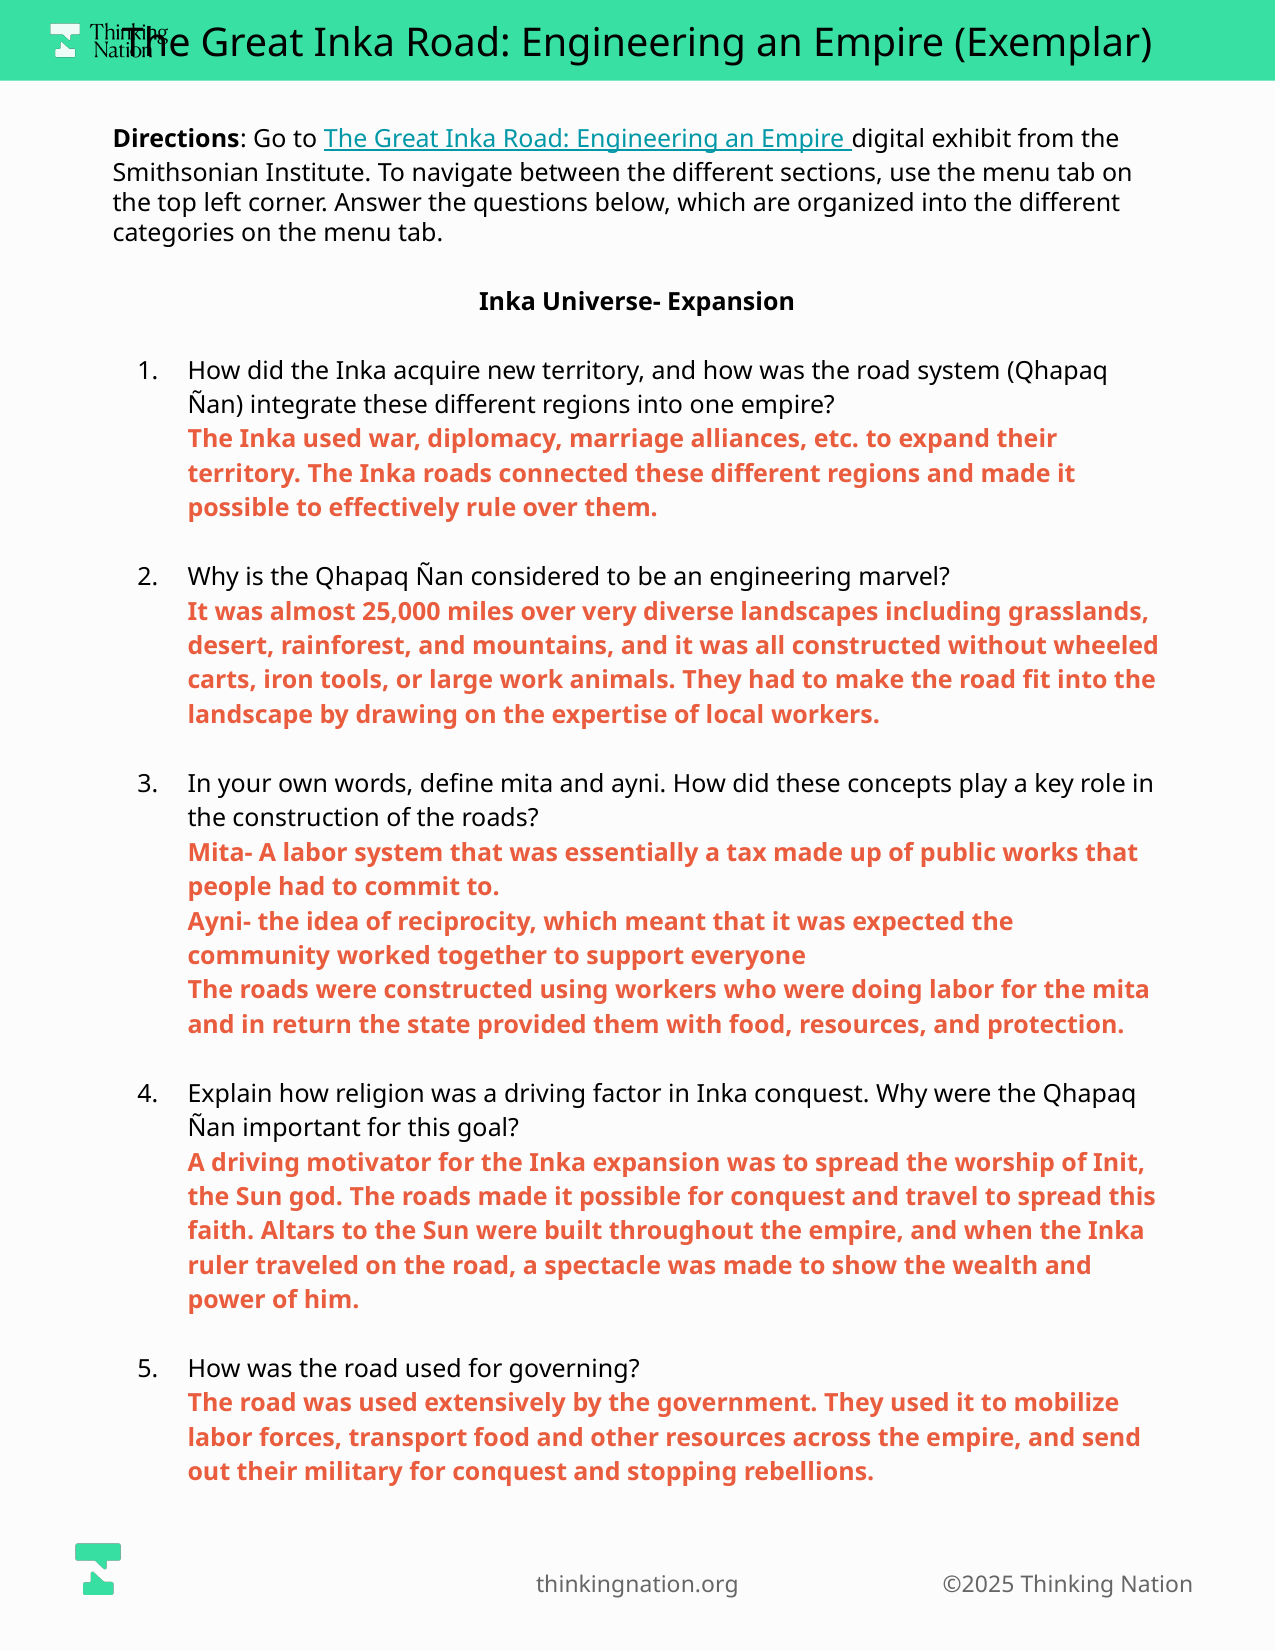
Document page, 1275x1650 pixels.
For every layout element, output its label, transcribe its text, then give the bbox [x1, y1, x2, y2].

text_box The Great Inka Road: Engineering an Empire (Exemplar) [0, 0, 1275, 81]
picture [36, 12, 172, 69]
text_box Directions: Go to The Great Inka Road: Engineering an Empire digital exhibit from the Smithsonian Institute. To navigate between the different sections, use the menu tab on the top left corner. Answer the questions below, which are organized into the different categories on the menu tab. Inka Universe- Expansion How did the Inka acquire new territory, and how was the road system (Qhapaq Ñan) integrate these different regions into one empire? The Inka used war, diplomacy, marriage alliances, etc. to expand their territory. The Inka roads connected these different regions and made it possible to effectively rule over them. Why is the Qhapaq Ñan considered to be an engineering marvel? It was almost 25,000 miles over very diverse landscapes including grasslands, desert, rainforest, and mountains, and it was all constructed without wheeled carts, iron tools, or large work animals. They had to make the road fit into the landscape by drawing on the expertise of local workers. In your own words, define mita and ayni. How did these concepts play a key role in the construction of the roads? Mita- A labor system that was essentially a tax made up of public works that people had to commit to. Ayni- the idea of reciprocity, which meant that it was expected the community worked together to support everyone The roads were constructed using workers who were doing labor for the mita and in return the state provided them with food, resources, and protection. Explain how religion was a driving factor in Inka conquest. Why were the Qhapaq Ñan important for this goal? A driving motivator for the Inka expansion was to spread the worship of Init, the Sun god. The roads made it possible for conquest and travel to spread this faith. Altars to the Sun were built throughout the empire, and when the Inka ruler traveled on the road, a spectacle was made to show the wealth and power of him. How was the road used for governing? The road was used extensively by the government. They used it to mobilize labor forces, transport food and other resources across the empire, and send out their military for conquest and stopping rebellions. [97, 107, 1178, 691]
text_box ©2025 Thinking Nation [907, 1553, 1210, 1605]
picture [62, 1533, 134, 1605]
text_box thinkingnation.org [486, 1553, 789, 1605]
